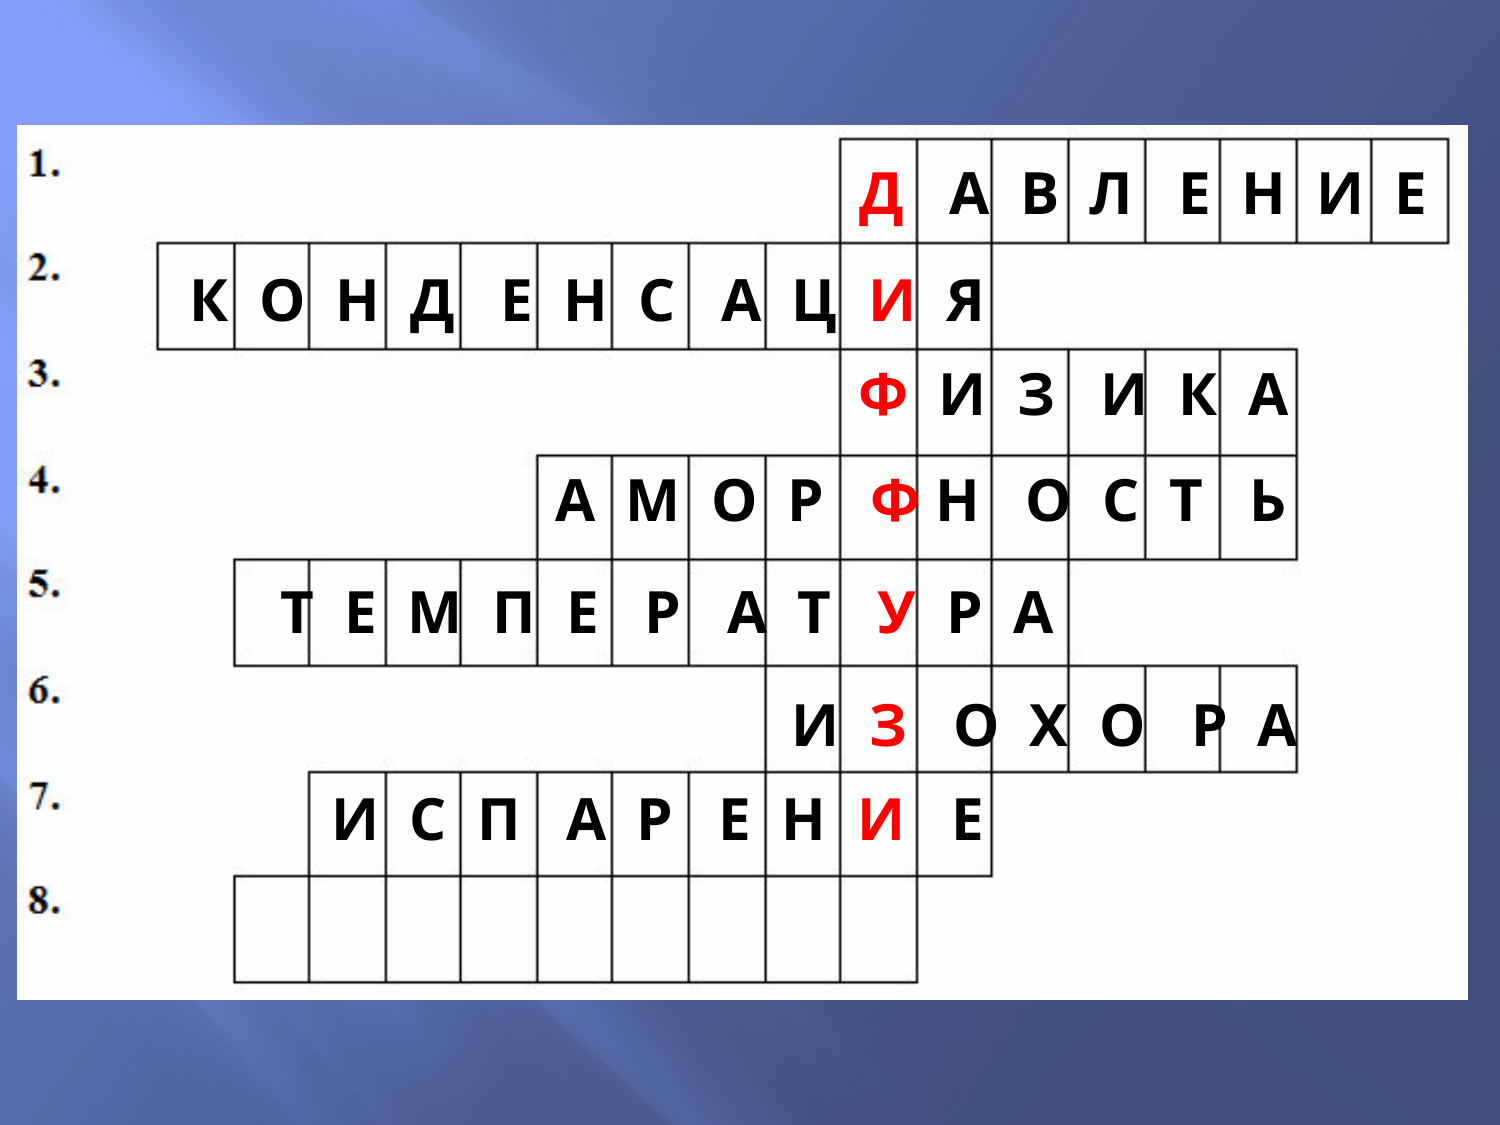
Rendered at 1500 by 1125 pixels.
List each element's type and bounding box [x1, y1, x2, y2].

picture [17, 125, 1468, 1000]
